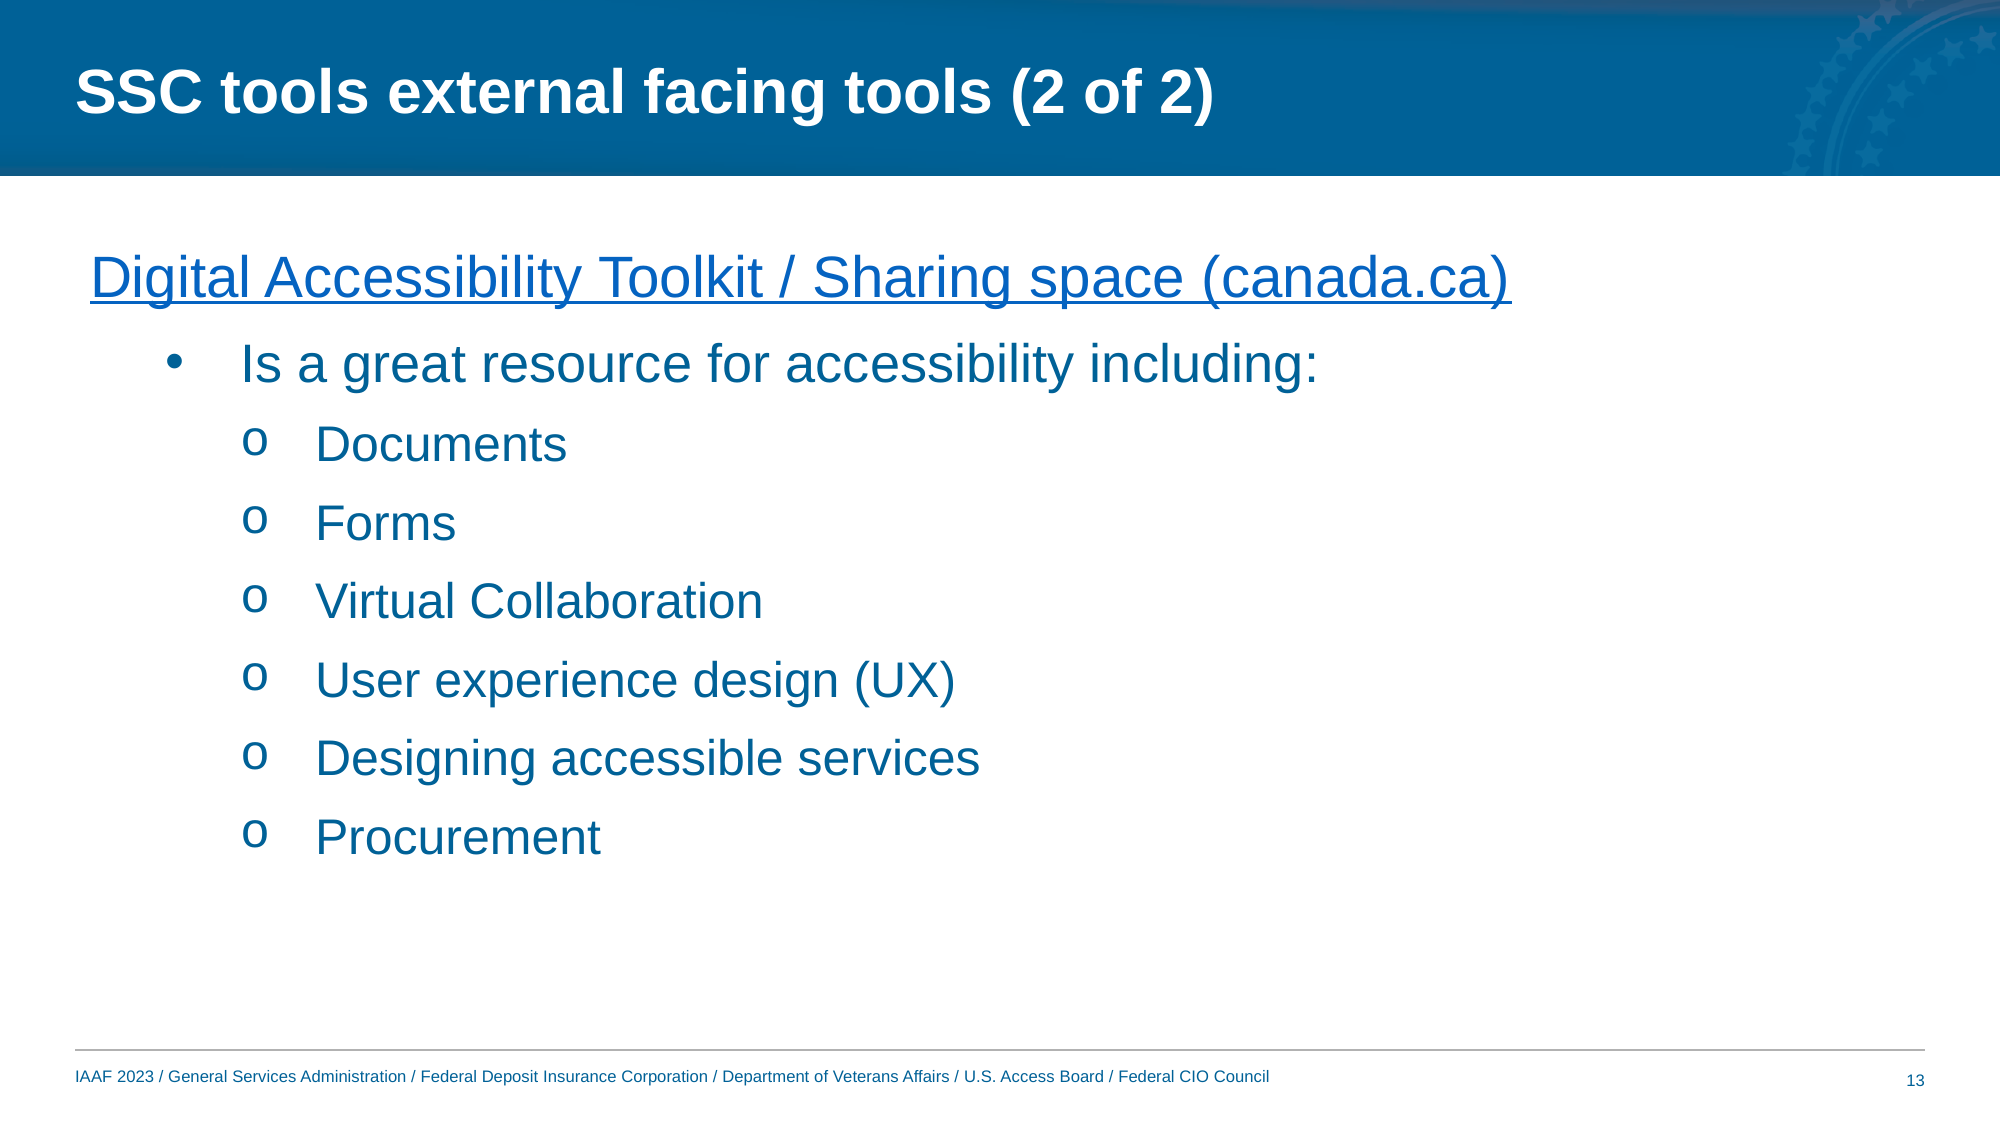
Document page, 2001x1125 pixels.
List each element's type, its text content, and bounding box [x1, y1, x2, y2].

title SSC tools external facing tools (2 of 2) [75, 52, 1800, 128]
list Digital Accessibility Toolkit / Sharing space (canada.ca) Is a great resource for accessibility including: Documents Forms Virtual Collaboration User experience design (UX) Designing accessible services Procurement [75, 224, 1925, 1035]
picture [0, 0, 2000, 176]
slide_number 13 [1880, 1065, 1925, 1095]
picture [0, 168, 666, 176]
